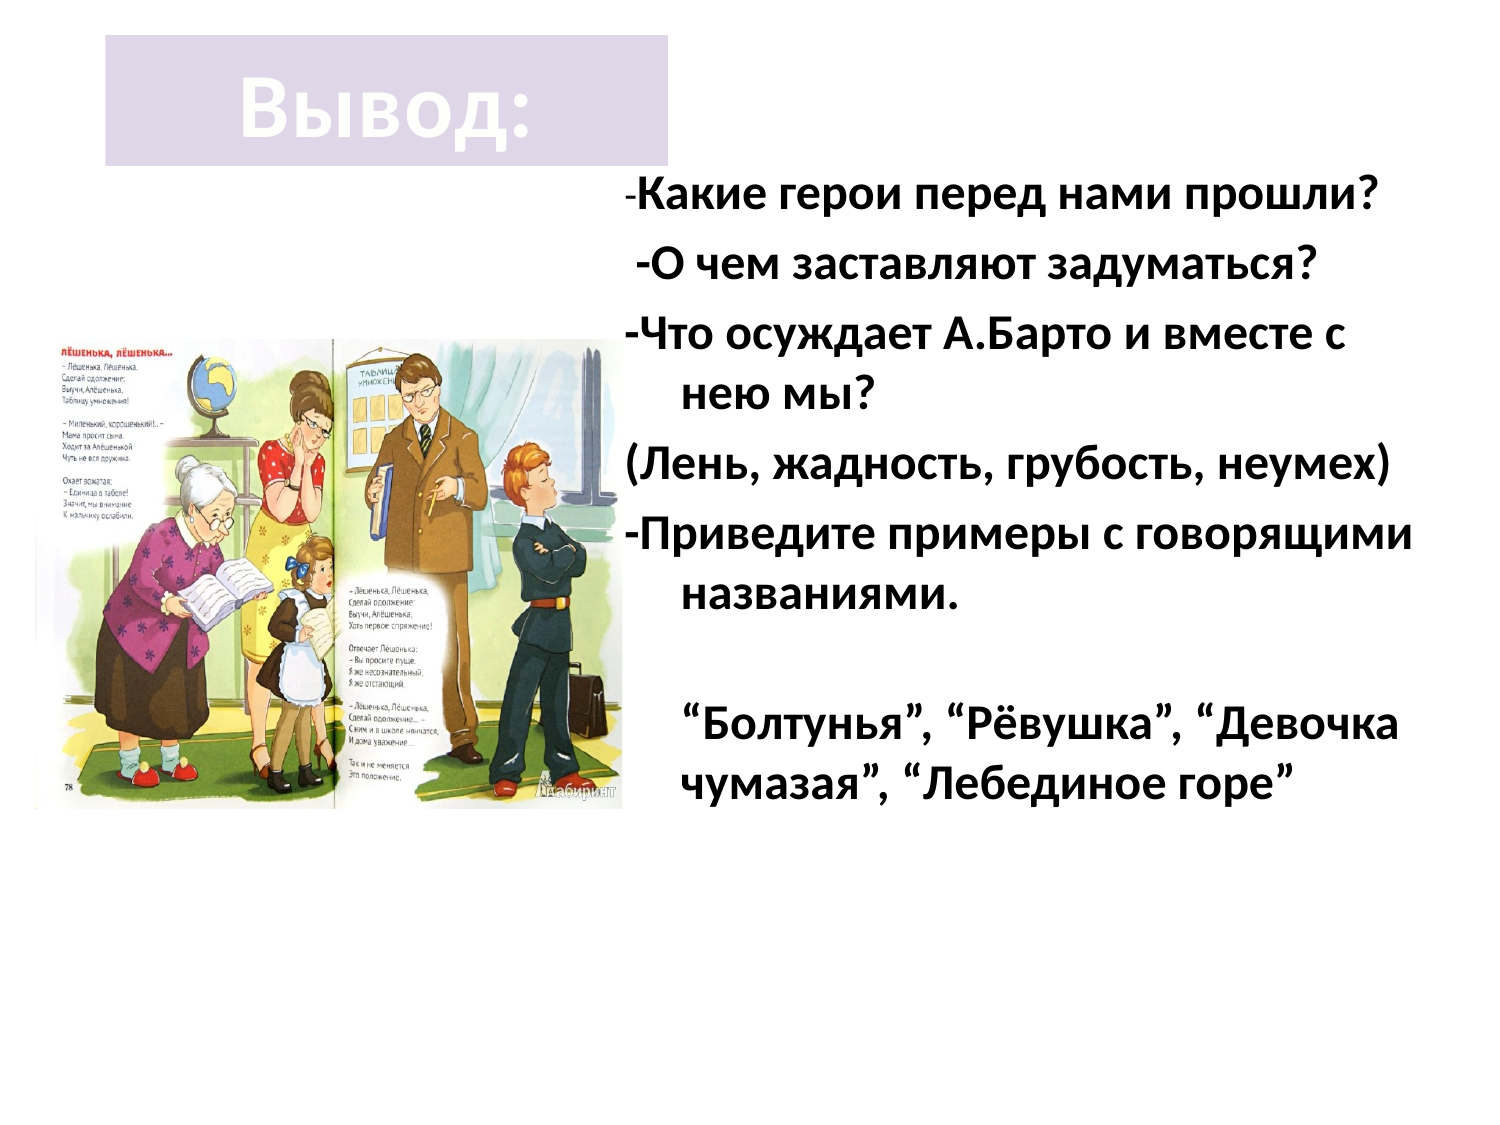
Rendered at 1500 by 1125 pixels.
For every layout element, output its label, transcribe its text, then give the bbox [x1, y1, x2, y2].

list -Какие герои перед нами прошли? -О чем заставляют задуматься? -Что осуждает А.Барто и вместе с нею мы? (Лень, жадность, грубость, неумех) -Приведите примеры с говорящими названиями. “Болтунья”, “Рёвушка”, “Девочка чумазая”, “Лебединое горе” [609, 152, 1454, 1032]
title Вывод: [105, 35, 668, 166]
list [34, 339, 624, 809]
